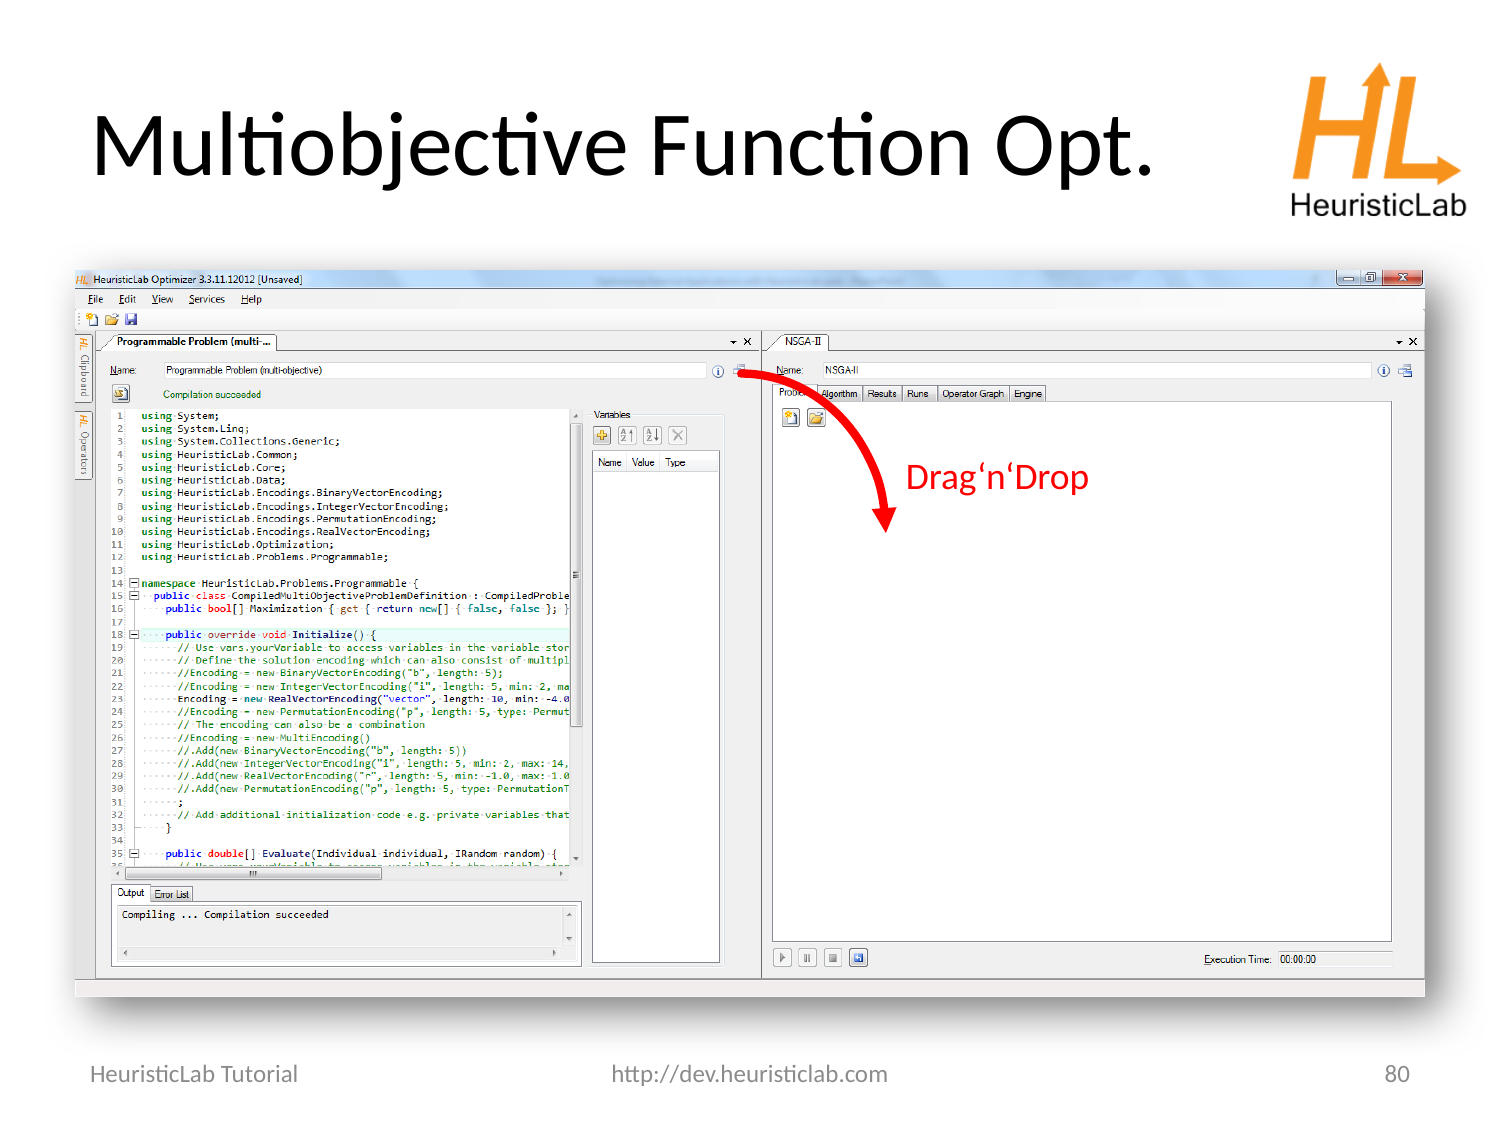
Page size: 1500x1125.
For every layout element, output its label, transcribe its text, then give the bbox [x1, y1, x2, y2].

slide_number 80 [1074, 1042, 1425, 1103]
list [74, 270, 1426, 997]
slide_number HeuristicLab Tutorial [75, 1042, 425, 1103]
title Multiobjective Function Opt. [75, 45, 1282, 233]
footer http://dev.heuristiclab.com [512, 1042, 988, 1103]
picture [1281, 27, 1474, 244]
